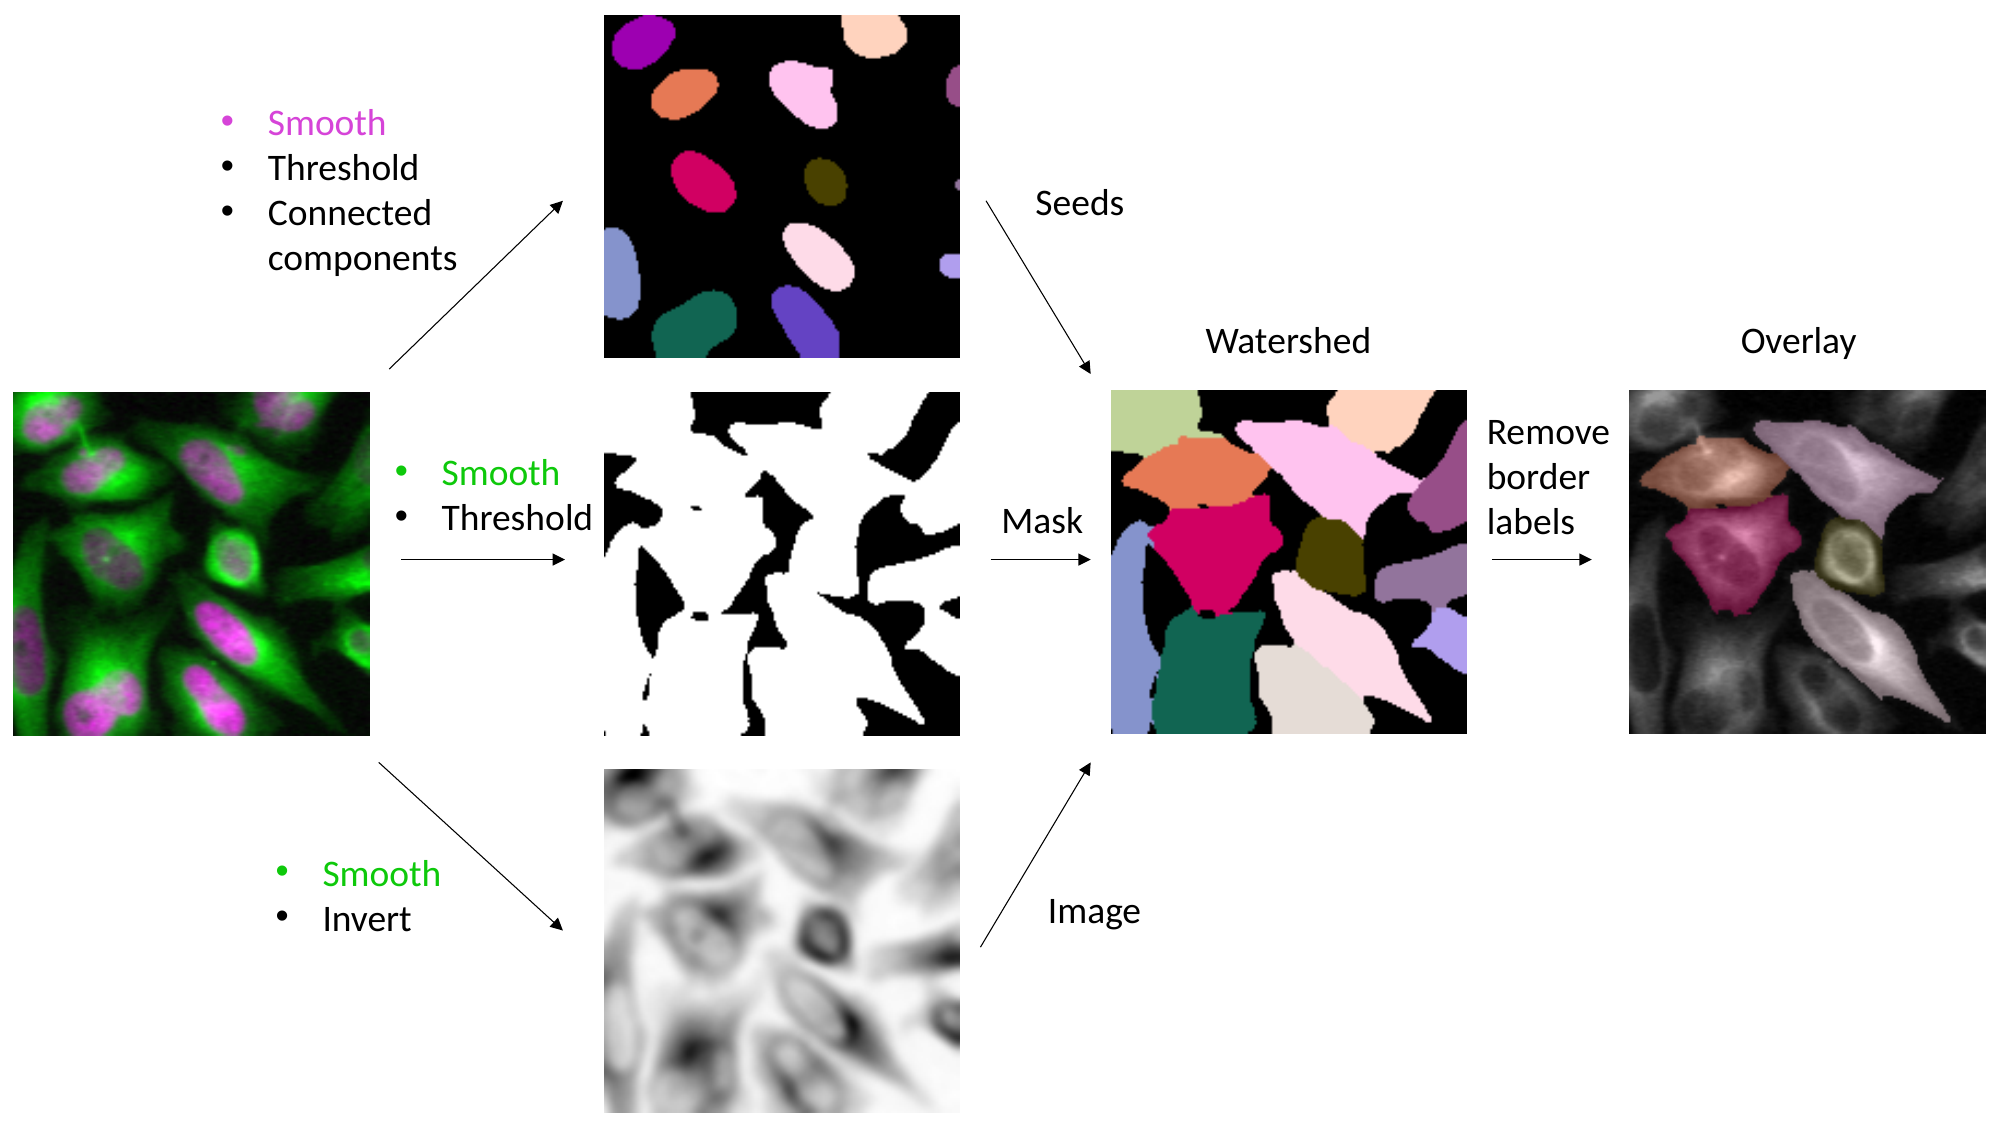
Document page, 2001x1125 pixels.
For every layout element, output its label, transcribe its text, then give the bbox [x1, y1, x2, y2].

text_box Seeds [1020, 170, 1140, 231]
picture [603, 769, 960, 1113]
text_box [980, 762, 1091, 948]
picture [1629, 390, 1986, 734]
picture [13, 392, 370, 736]
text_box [378, 762, 563, 931]
text_box Overlay [1726, 308, 1872, 369]
picture [603, 15, 960, 359]
text_box Remove border labels [1472, 399, 1629, 550]
text_box Image [1091, 878, 1157, 939]
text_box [985, 200, 1091, 375]
picture [1111, 390, 1467, 734]
text_box Smooth Threshold Connected components [206, 91, 473, 286]
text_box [389, 200, 563, 370]
text_box Mask [986, 489, 1098, 549]
text_box Smooth Invert [260, 841, 466, 946]
text_box Smooth Threshold [380, 440, 603, 546]
text_box Watershed [1190, 308, 1387, 369]
picture [603, 392, 960, 736]
